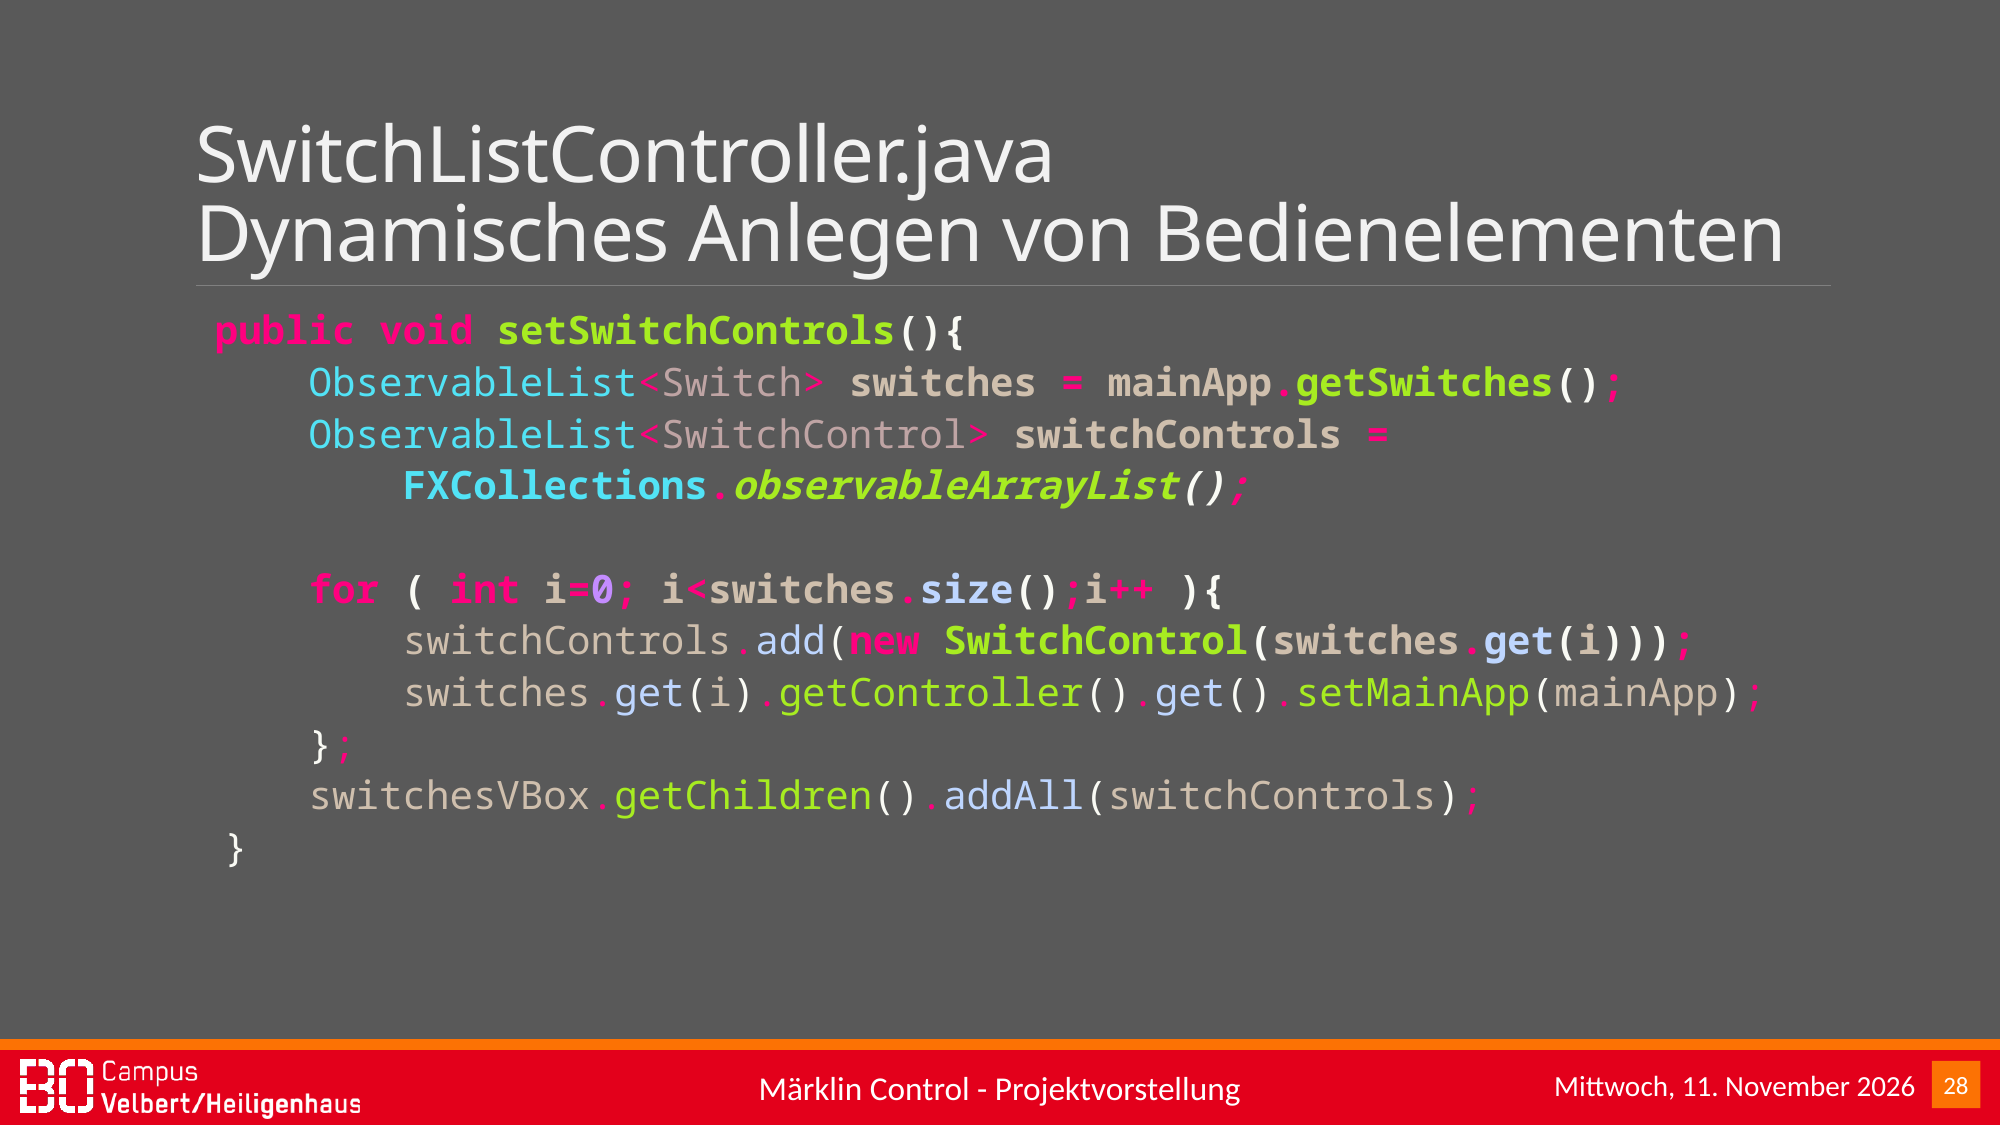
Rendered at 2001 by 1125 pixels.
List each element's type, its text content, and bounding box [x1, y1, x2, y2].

picture [19, 1059, 94, 1113]
slide_number 28 [1931, 1060, 1981, 1109]
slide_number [1525, 1054, 1931, 1115]
list public void setSwitchControls(){ ObservableList<Switch> switches = mainApp.getSwitches(); ObservableList<SwitchControl> switchControls = FXCollections.observableArrayList(); for ( int i=0; i<switches.size();i++ ){ switchControls.add(new SwitchControl(switches.get(i))); switches.get(i).getController().get().setMainApp(mainApp); }; switchesVBox.getChildren().addAll(switchControls); } [200, 293, 1851, 954]
picture [101, 1057, 365, 1120]
title SwitchListController.java Dynamisches Anlegen von Bedienelementen [180, 47, 1830, 285]
